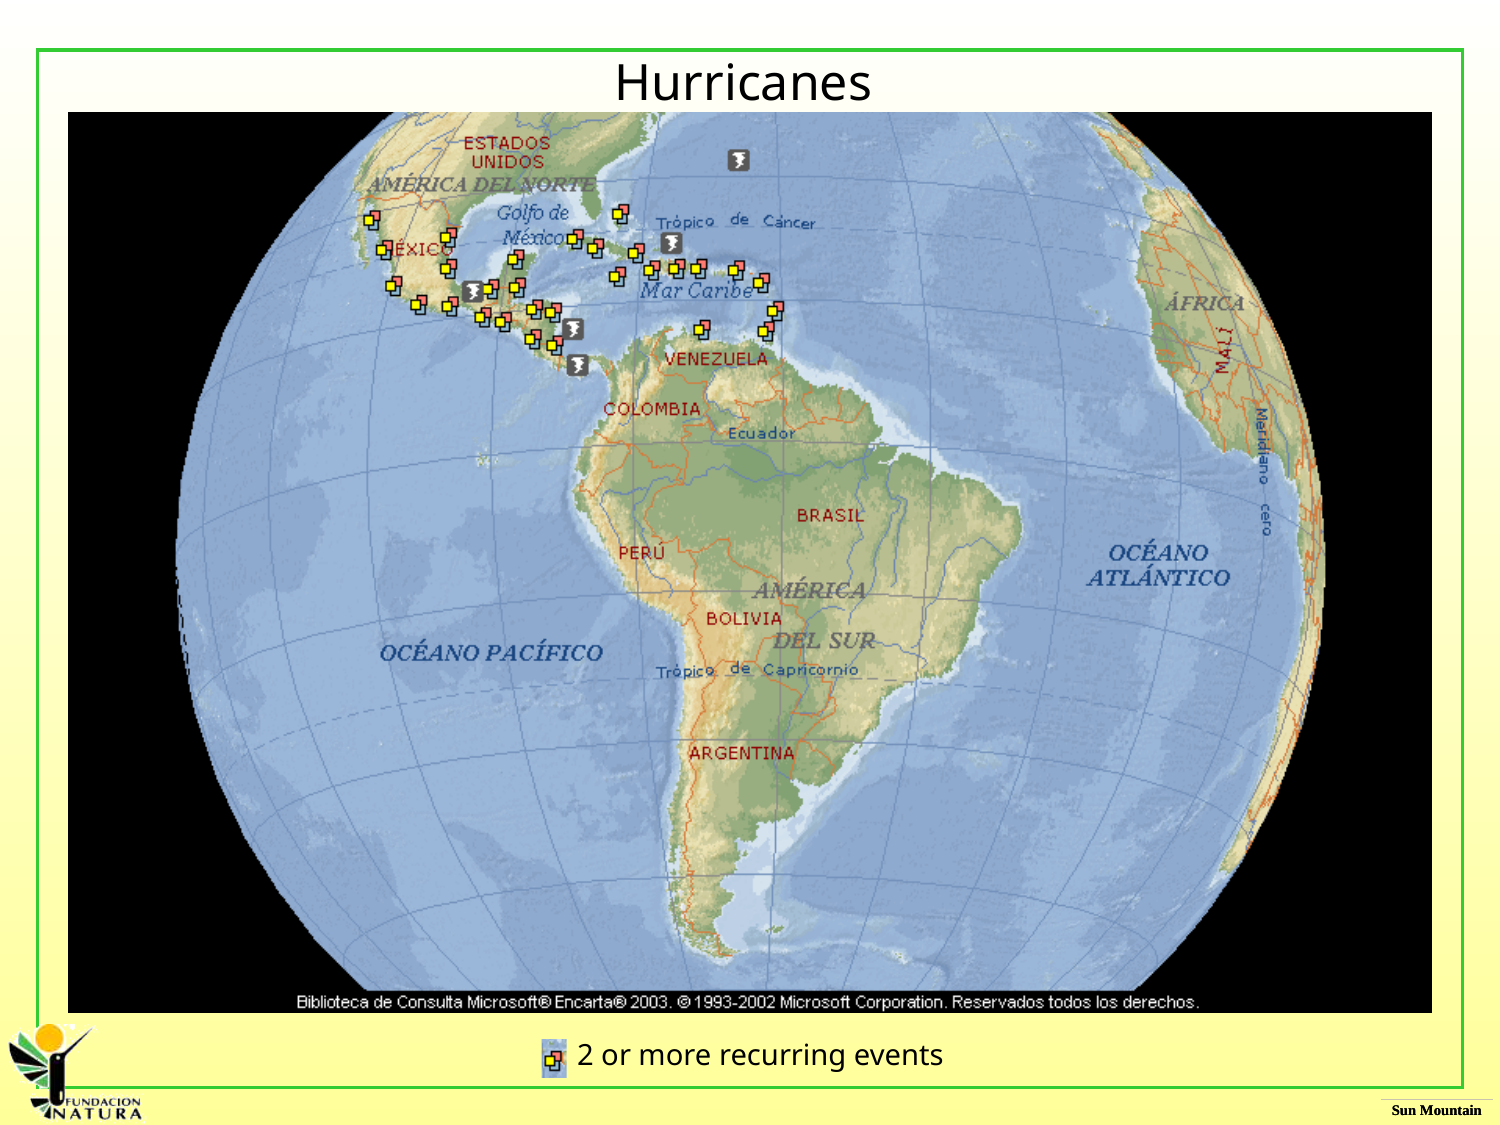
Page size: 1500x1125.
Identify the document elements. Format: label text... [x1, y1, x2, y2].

picture [68, 112, 1432, 1013]
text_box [541, 1028, 948, 1080]
text_box Hurricanes [599, 42, 901, 110]
